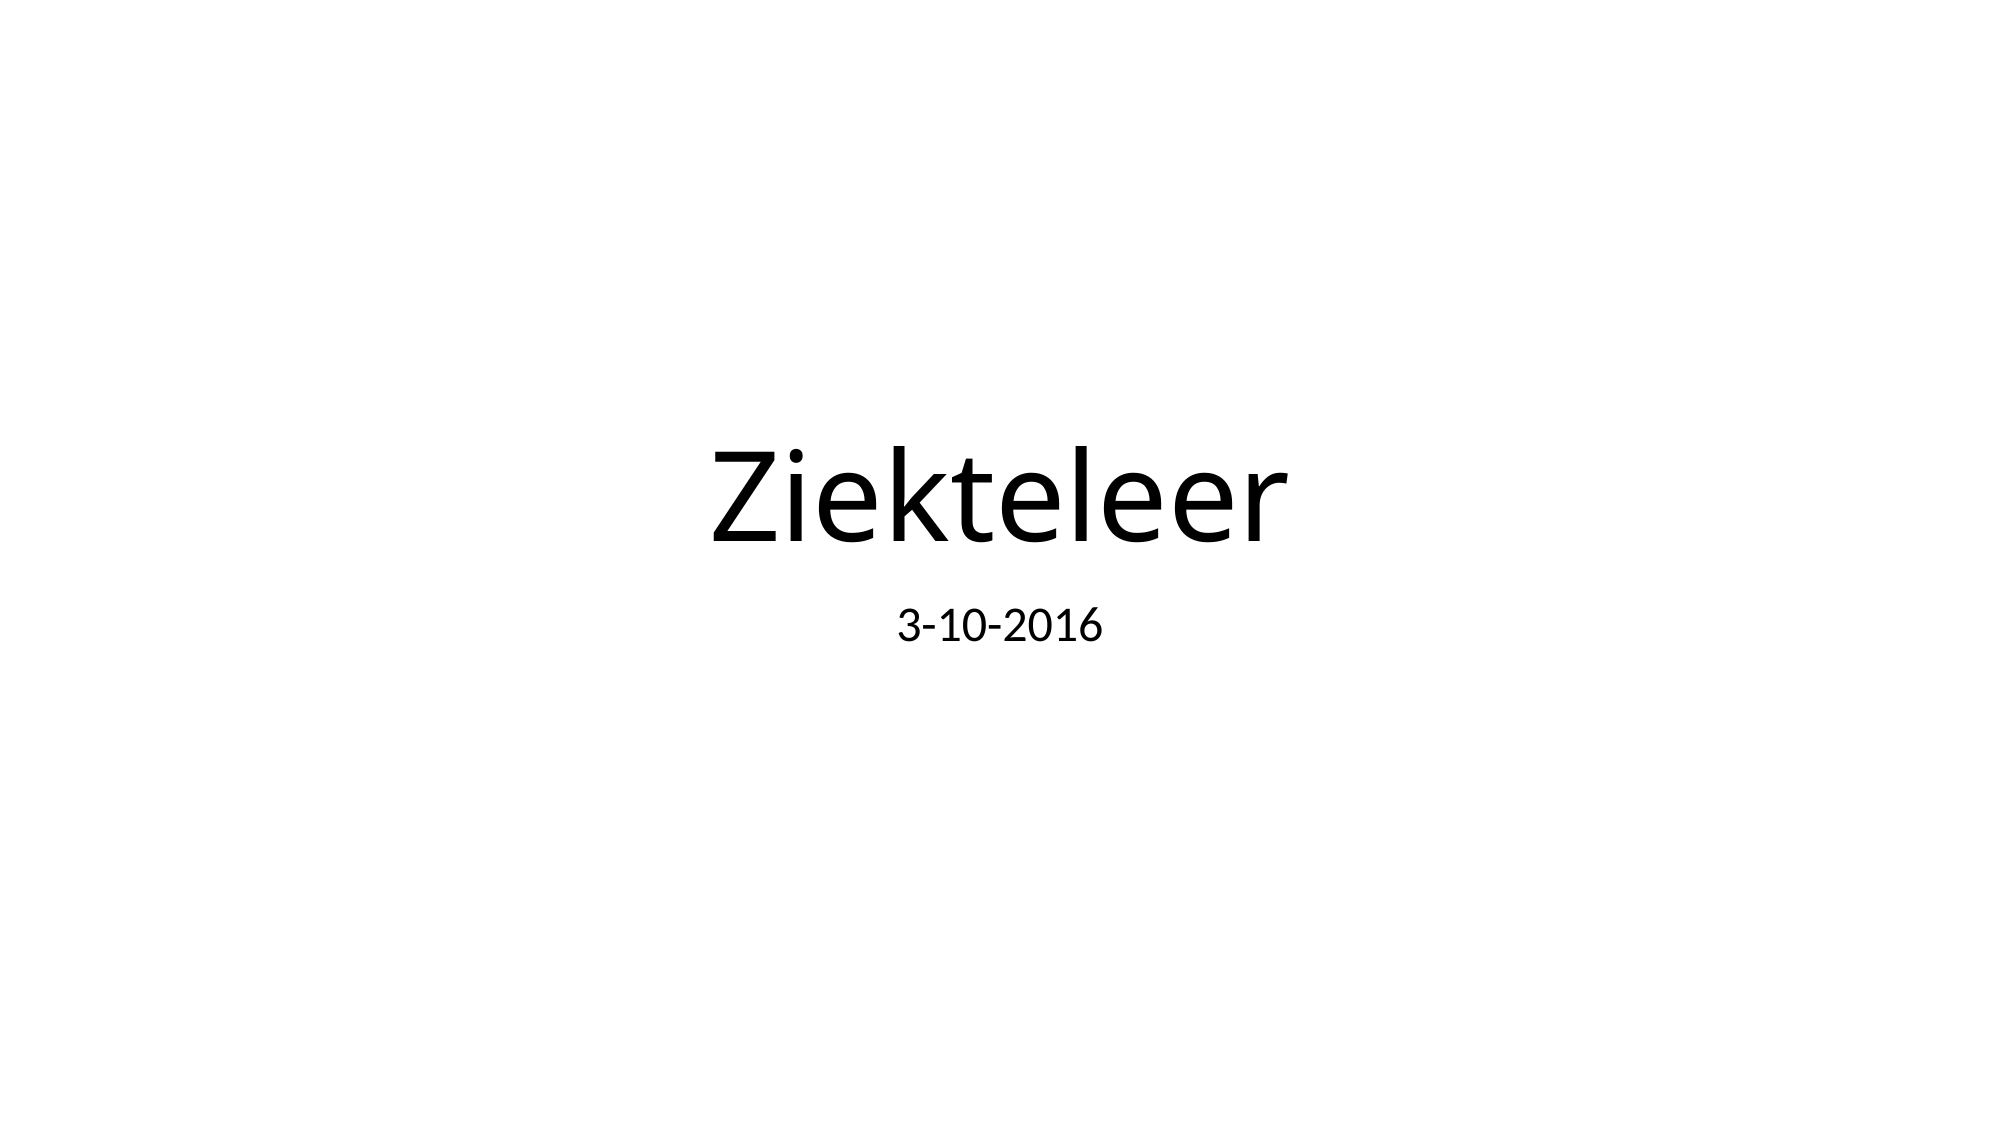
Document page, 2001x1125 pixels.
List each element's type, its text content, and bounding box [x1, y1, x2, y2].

title Ziekteleer [249, 184, 1750, 576]
subtitle 3-10-2016 [249, 590, 1750, 863]
